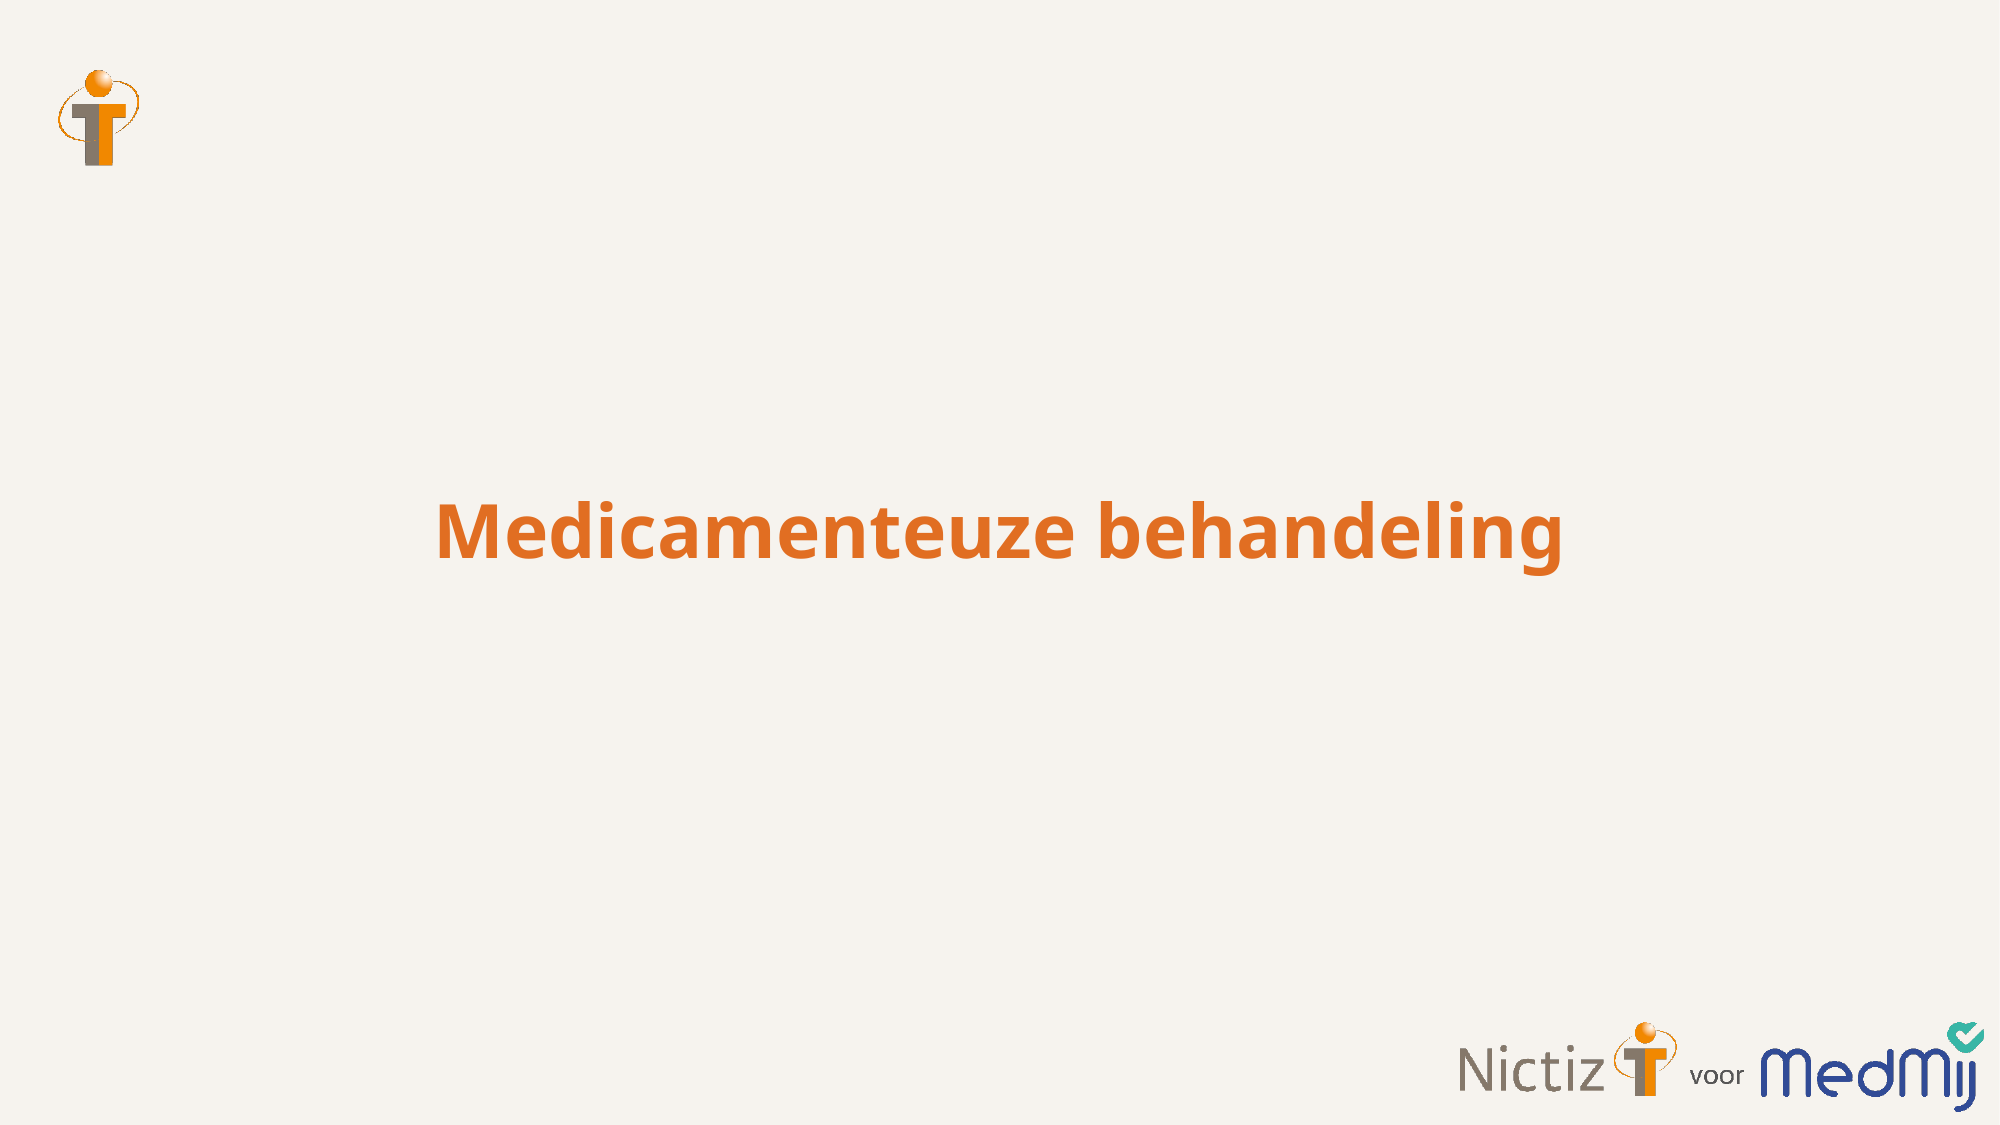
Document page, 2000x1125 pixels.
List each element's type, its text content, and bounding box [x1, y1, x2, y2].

picture [1457, 1019, 1988, 1113]
title Medicamenteuze behandeling [155, 386, 1844, 848]
picture [50, 66, 151, 187]
